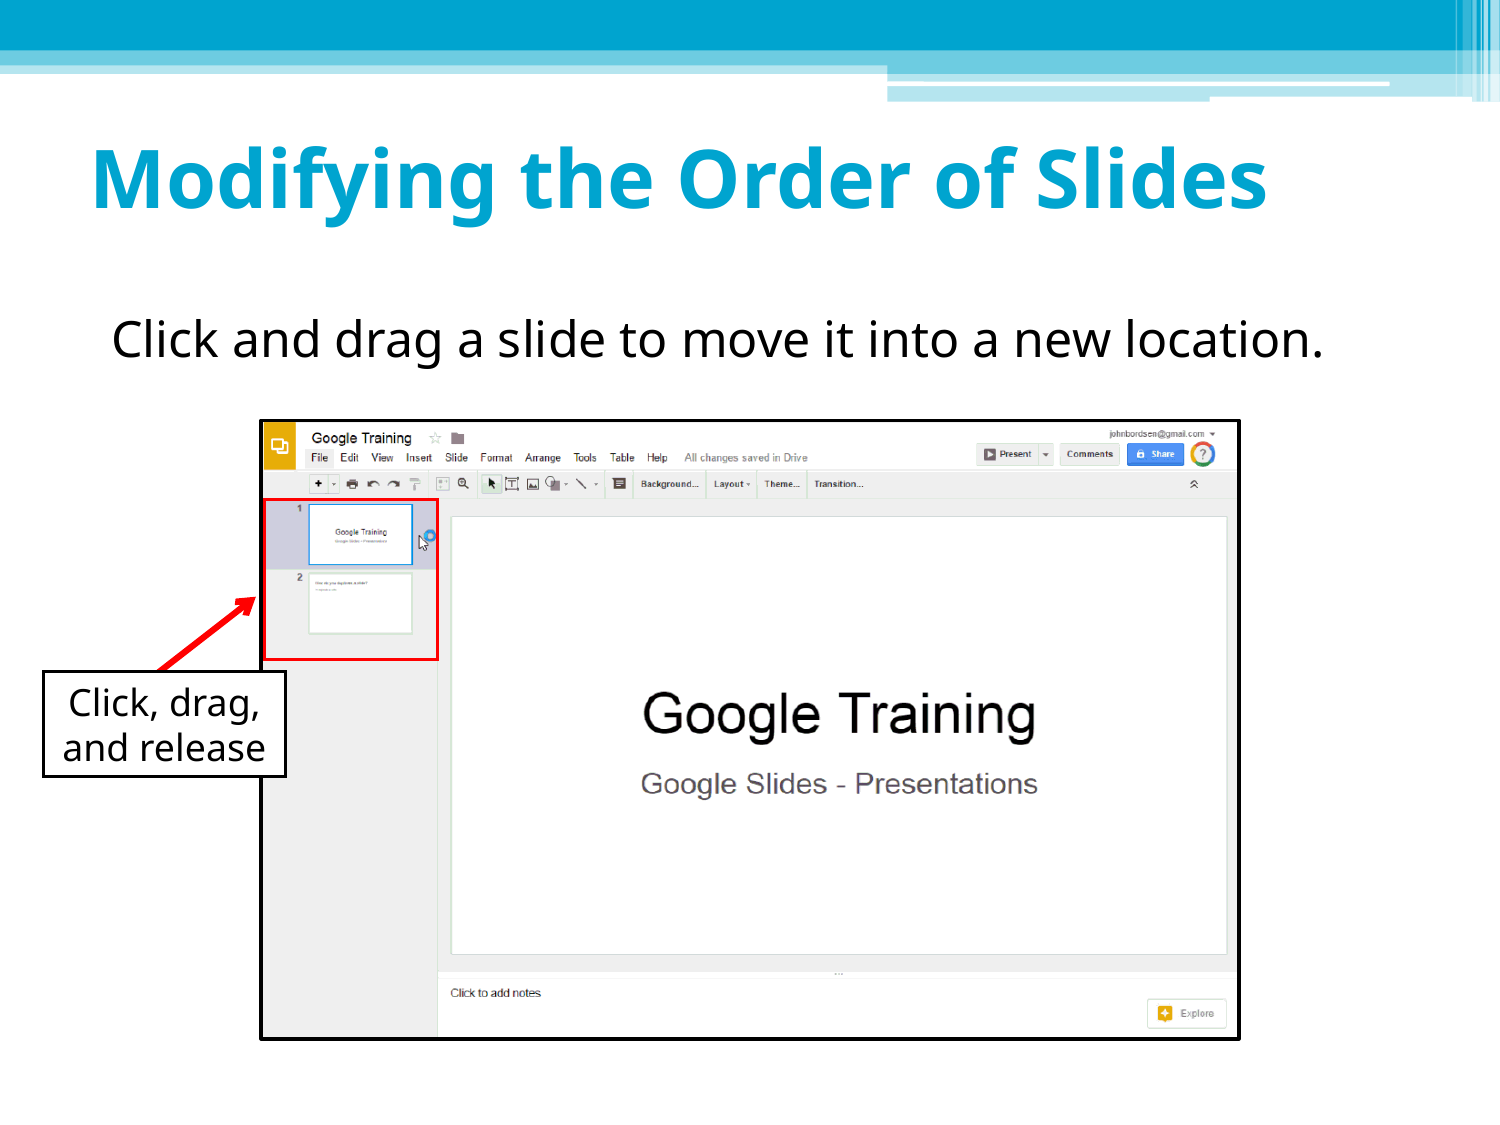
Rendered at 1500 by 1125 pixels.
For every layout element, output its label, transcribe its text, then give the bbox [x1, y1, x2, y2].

list Click and drag a slide to move it into a new location. [75, 299, 1418, 450]
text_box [143, 596, 256, 685]
picture [262, 421, 1238, 1038]
title Modifying the Order of Slides [75, 90, 1500, 263]
text_box Click, drag, and release [43, 671, 262, 777]
